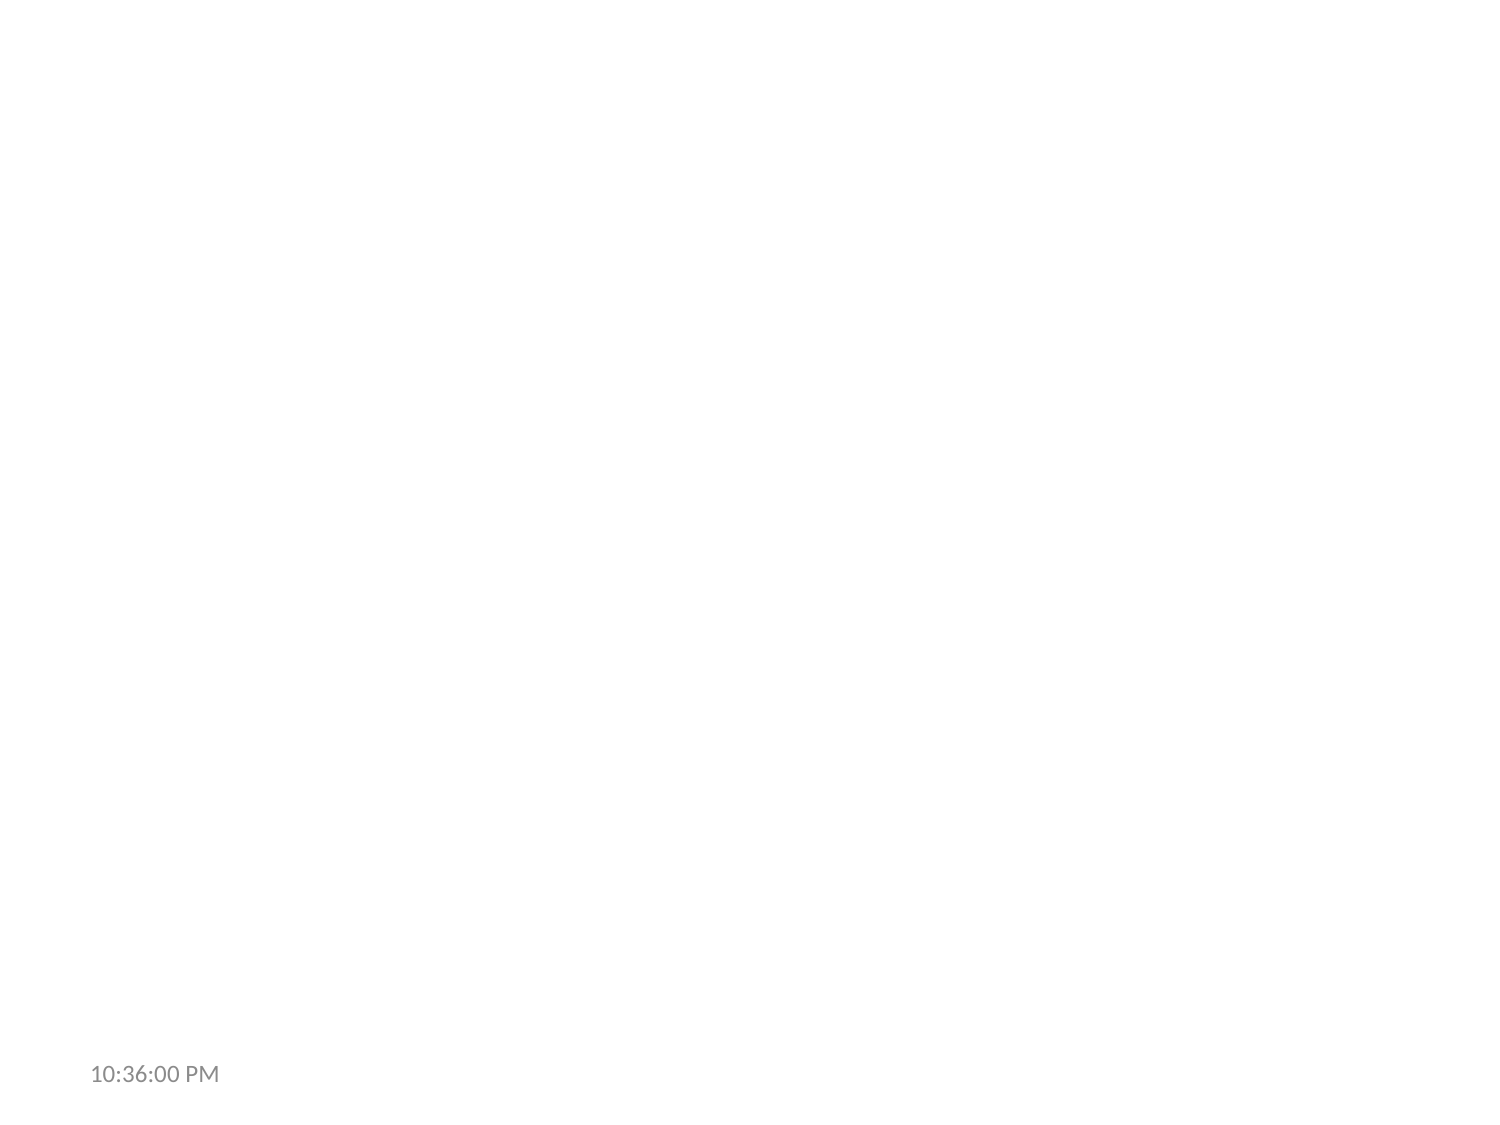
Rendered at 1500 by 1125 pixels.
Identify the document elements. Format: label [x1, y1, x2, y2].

slide_number [75, 1042, 425, 1103]
